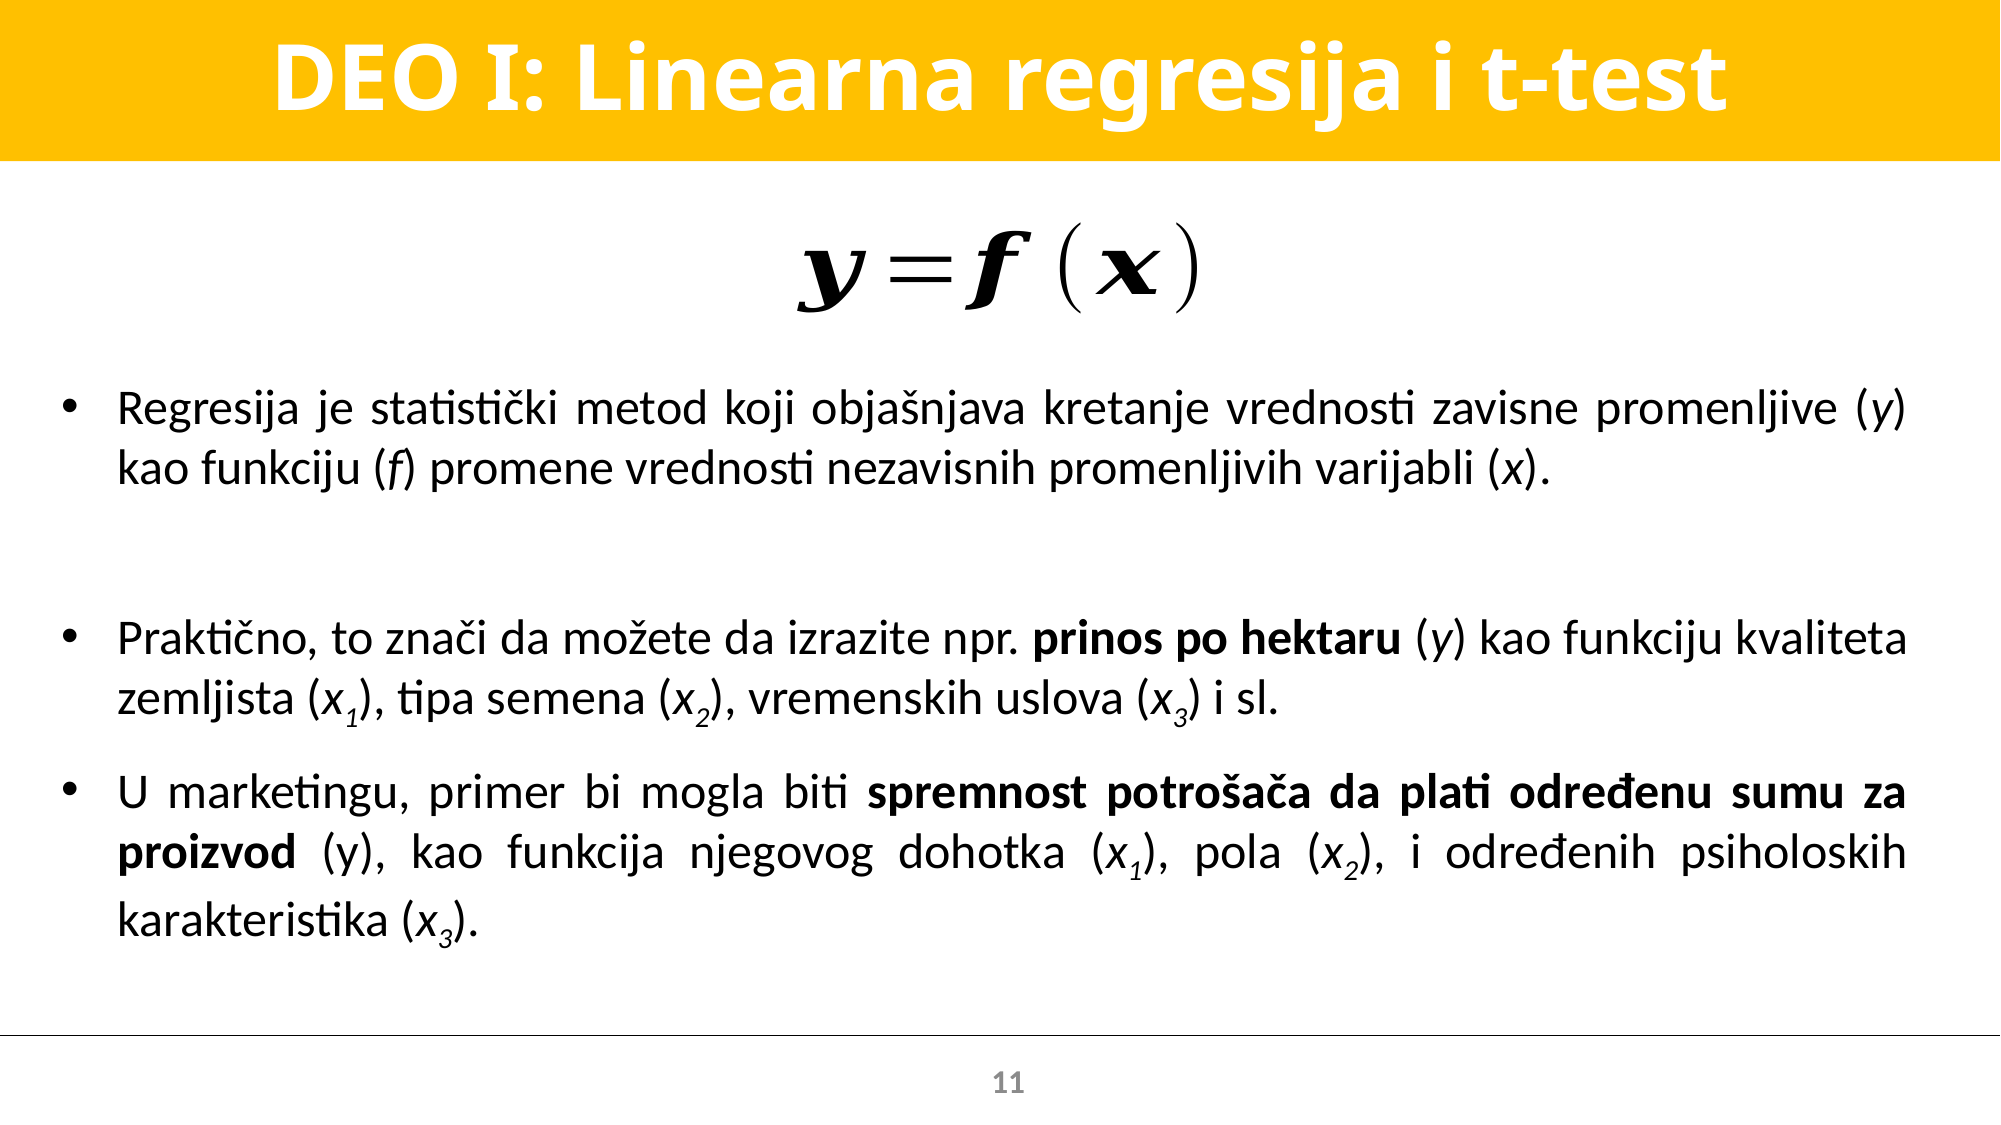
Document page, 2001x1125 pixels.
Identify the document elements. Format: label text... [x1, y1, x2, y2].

text_box Regresija je statistički metod koji objašnjava kretanje vrednosti zavisne promenljive (y) kao funkciju (f) promene vrednosti nezavisnih promenljivih varijabli (x). Praktično, to znači da možete da izrazite npr. prinos po hektaru (y) kao funkciju kvaliteta zemljista (x1), tipa semena (x2), vremenskih uslova (x3) i sl. U marketingu, primer bi mogla biti spremnost potrošača da plati određenu sumu za proizvod (y), kao funkcija njegovog dohotka (x1), pola (x2), i određenih psiholoskih karakteristika (x3). [46, 367, 1923, 962]
title DEO I: Linearna regresija i t-test [0, 0, 2000, 162]
slide_number 11 [16, 1036, 2000, 1125]
